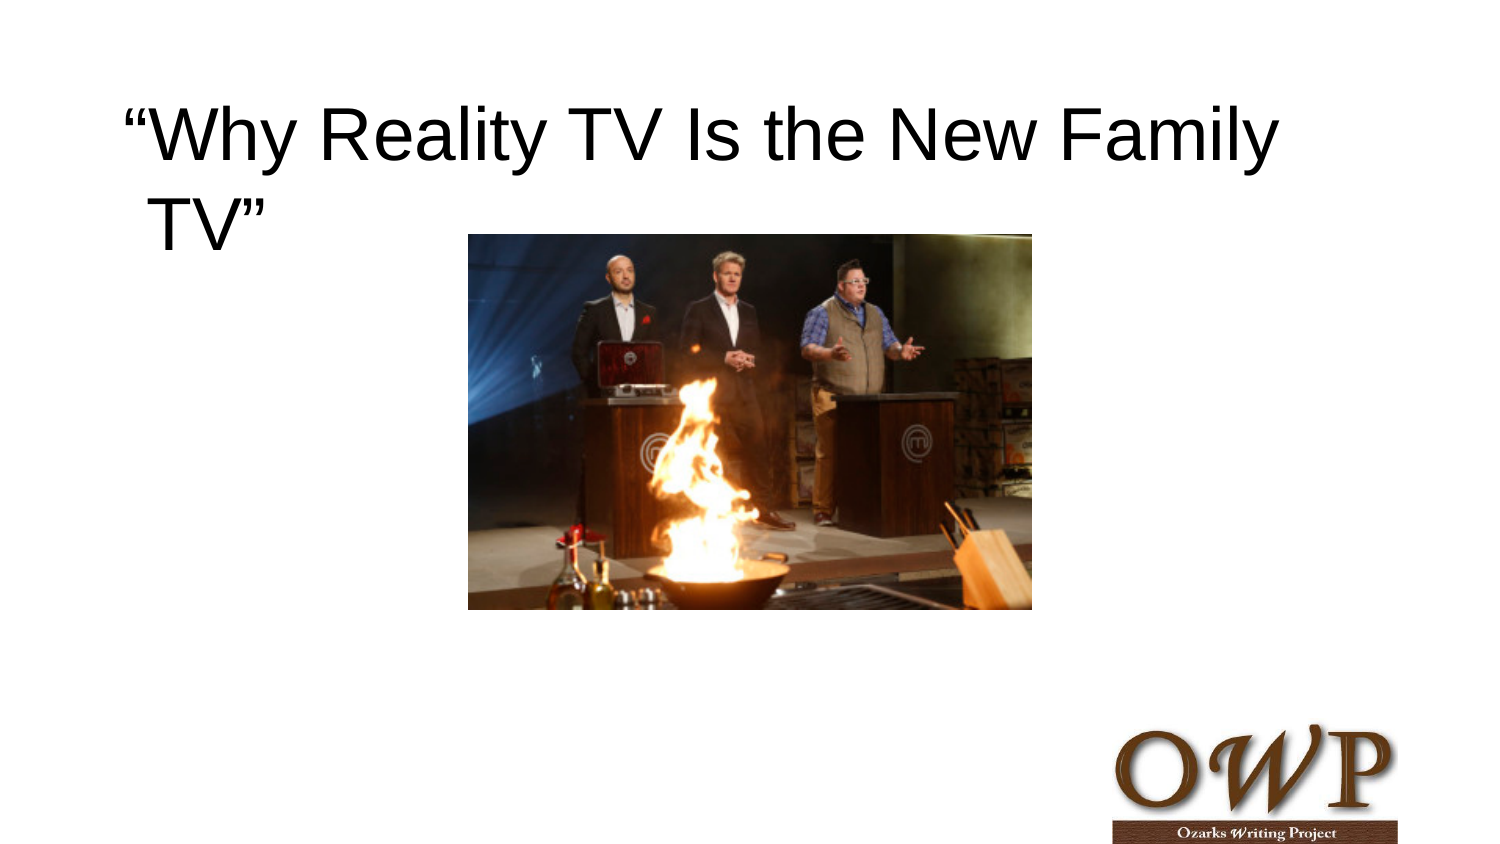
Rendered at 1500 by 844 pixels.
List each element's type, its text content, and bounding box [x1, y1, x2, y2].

list “Why Reality TV Is the New Family TV” [75, 70, 1425, 754]
picture [1112, 717, 1399, 844]
picture [468, 234, 1032, 610]
